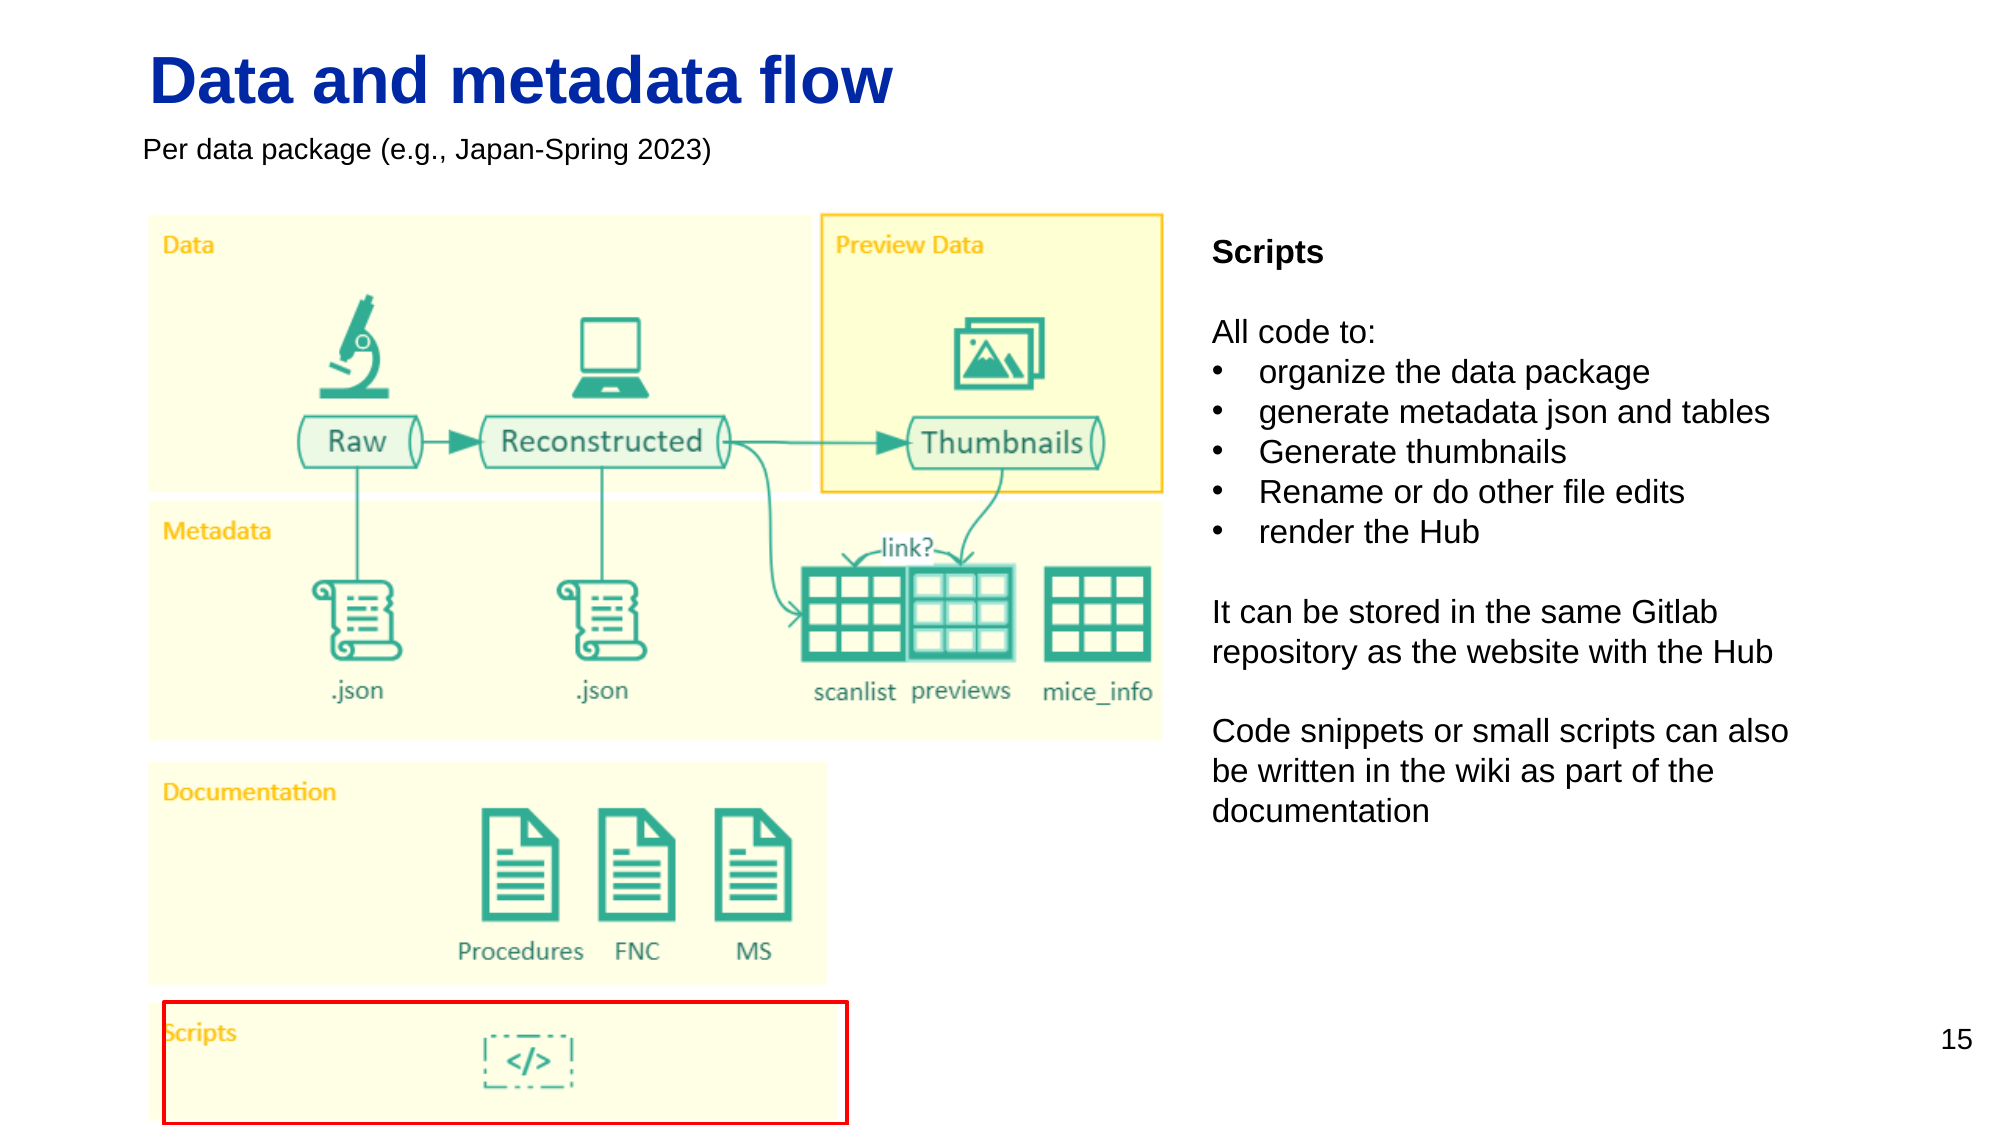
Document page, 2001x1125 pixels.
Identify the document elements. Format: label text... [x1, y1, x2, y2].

slide_number 15 [1853, 1019, 1974, 1106]
title Data and metadata flow [149, 31, 1851, 132]
text_box Scripts All code to: organize the data package generate metadata json and tables Generate thumbnails Rename or do other file edits render the Hub It can be stored in the same Gitlab repository as the website with the Hub Code snippets or small scripts can also be written in the wiki as part of the documentation [1211, 223, 1837, 837]
text_box Per data package (e.g., Japan-Spring 2023) [128, 122, 1128, 173]
picture [104, 193, 1206, 1121]
